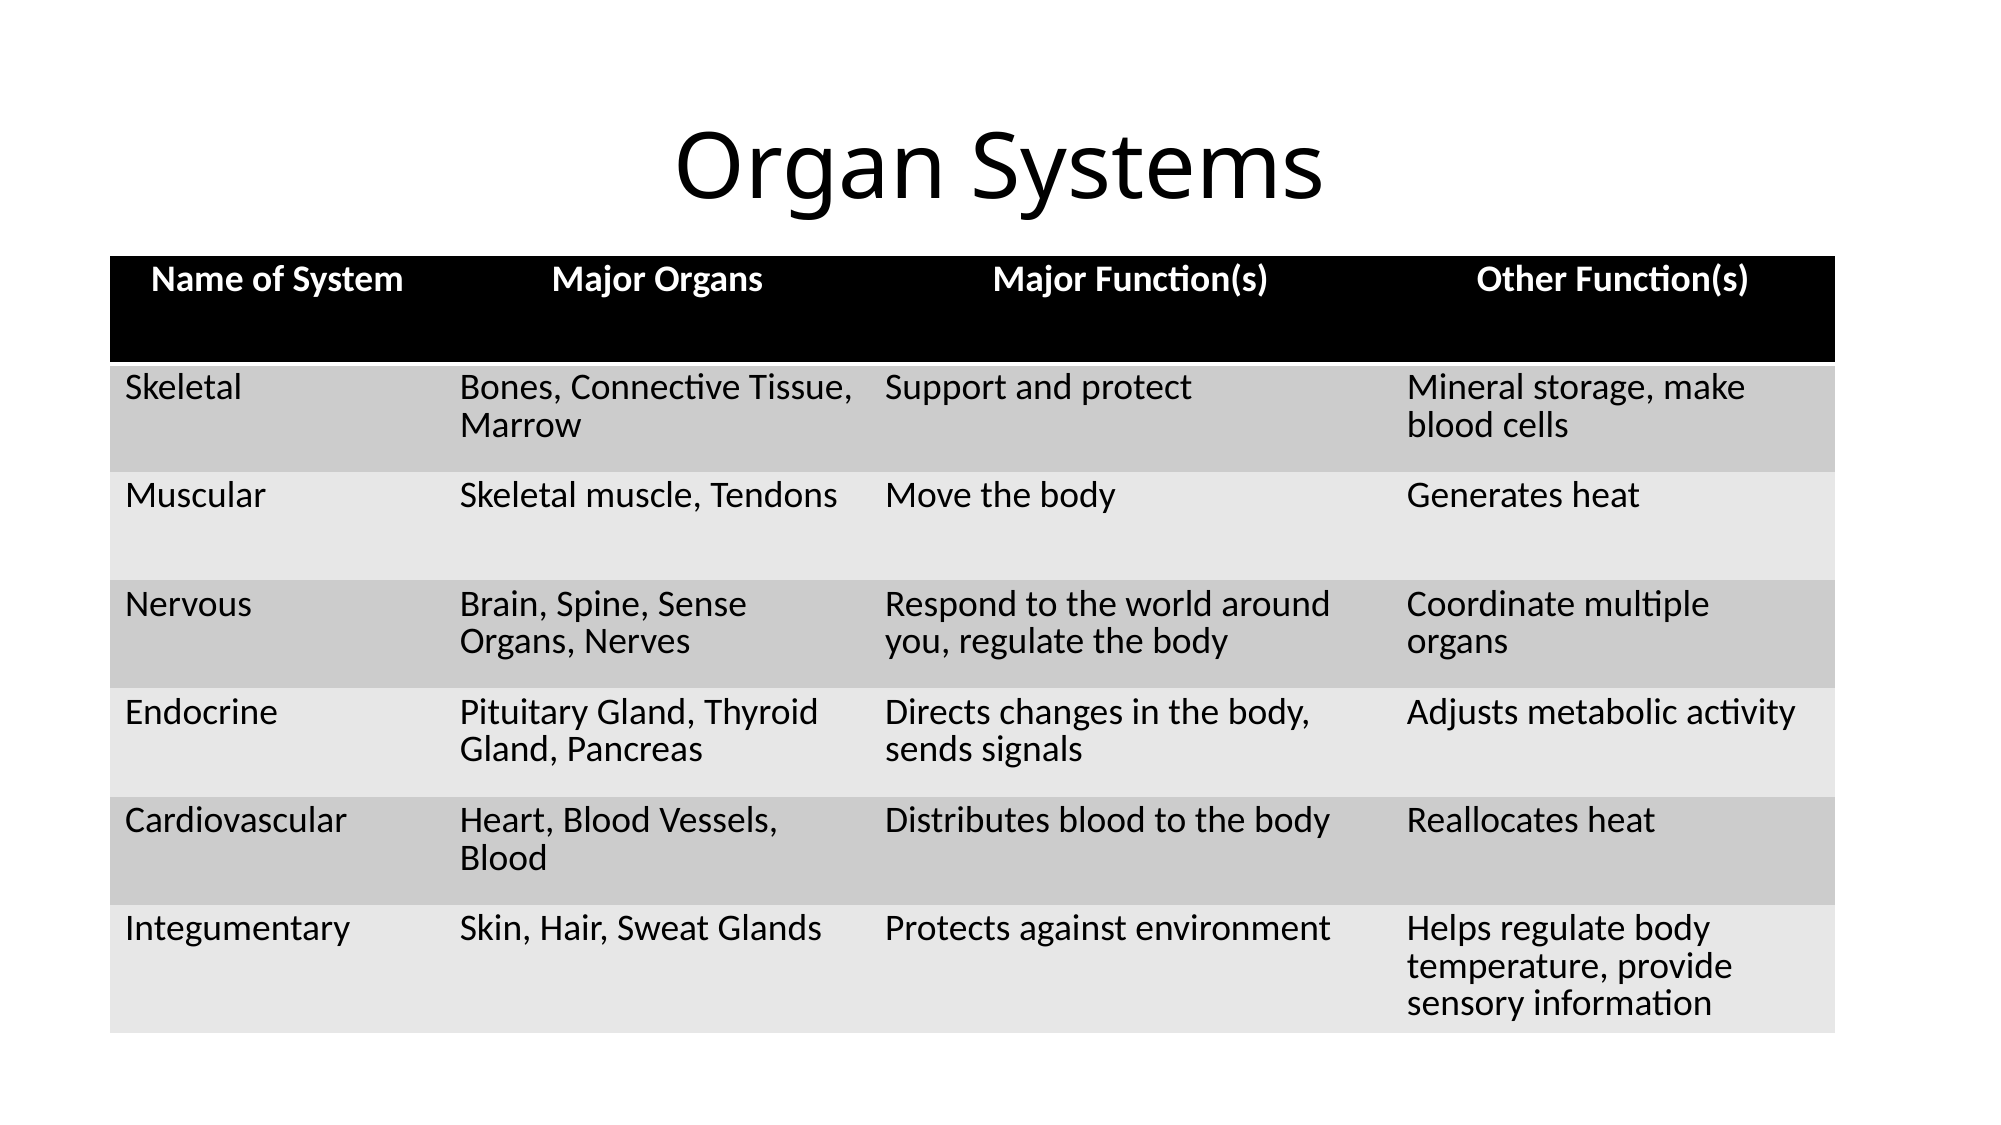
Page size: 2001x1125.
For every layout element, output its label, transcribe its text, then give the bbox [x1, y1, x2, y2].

table_cell Skeletal muscle, Tendons [445, 472, 870, 580]
table_cell Respond to the world around you, regulate the body [870, 580, 1392, 688]
table_cell Mineral storage, make blood cells [1392, 366, 1835, 472]
table_cell Skeletal [110, 366, 445, 472]
table_cell Move the body [870, 472, 1392, 580]
table_cell Reallocates heat [1392, 797, 1835, 905]
table_cell Skin, Hair, Sweat Glands [445, 905, 870, 1033]
table_cell Generates heat [1392, 472, 1835, 580]
table_cell Coordinate multiple organs [1392, 580, 1835, 688]
table_cell Brain, Spine, Sense Organs, Nerves [445, 580, 870, 688]
table_cell Directs changes in the body, sends signals [870, 688, 1392, 797]
table_header Major Organs [445, 256, 870, 362]
table_cell Support and protect [870, 366, 1392, 472]
table_cell Protects against environment [870, 905, 1392, 1033]
table_cell Distributes blood to the body [870, 797, 1392, 905]
table_cell Integumentary [110, 905, 445, 1033]
table_cell Nervous [110, 580, 445, 688]
table_cell Bones, Connective Tissue, Marrow [445, 366, 870, 472]
table_header Other Function(s) [1392, 256, 1835, 362]
table_cell Adjusts metabolic activity [1392, 688, 1835, 797]
table_cell Endocrine [110, 688, 445, 797]
title Organ Systems [137, 59, 1863, 278]
table_header Name of System [110, 256, 445, 362]
table_cell Pituitary Gland, Thyroid Gland, Pancreas [445, 688, 870, 797]
table_cell Cardiovascular [110, 797, 445, 905]
table_cell Helps regulate body temperature, provide sensory information [1392, 905, 1835, 1033]
table_cell Muscular [110, 472, 445, 580]
table_header Major Function(s) [870, 256, 1392, 362]
table_cell Heart, Blood Vessels, Blood [445, 797, 870, 905]
